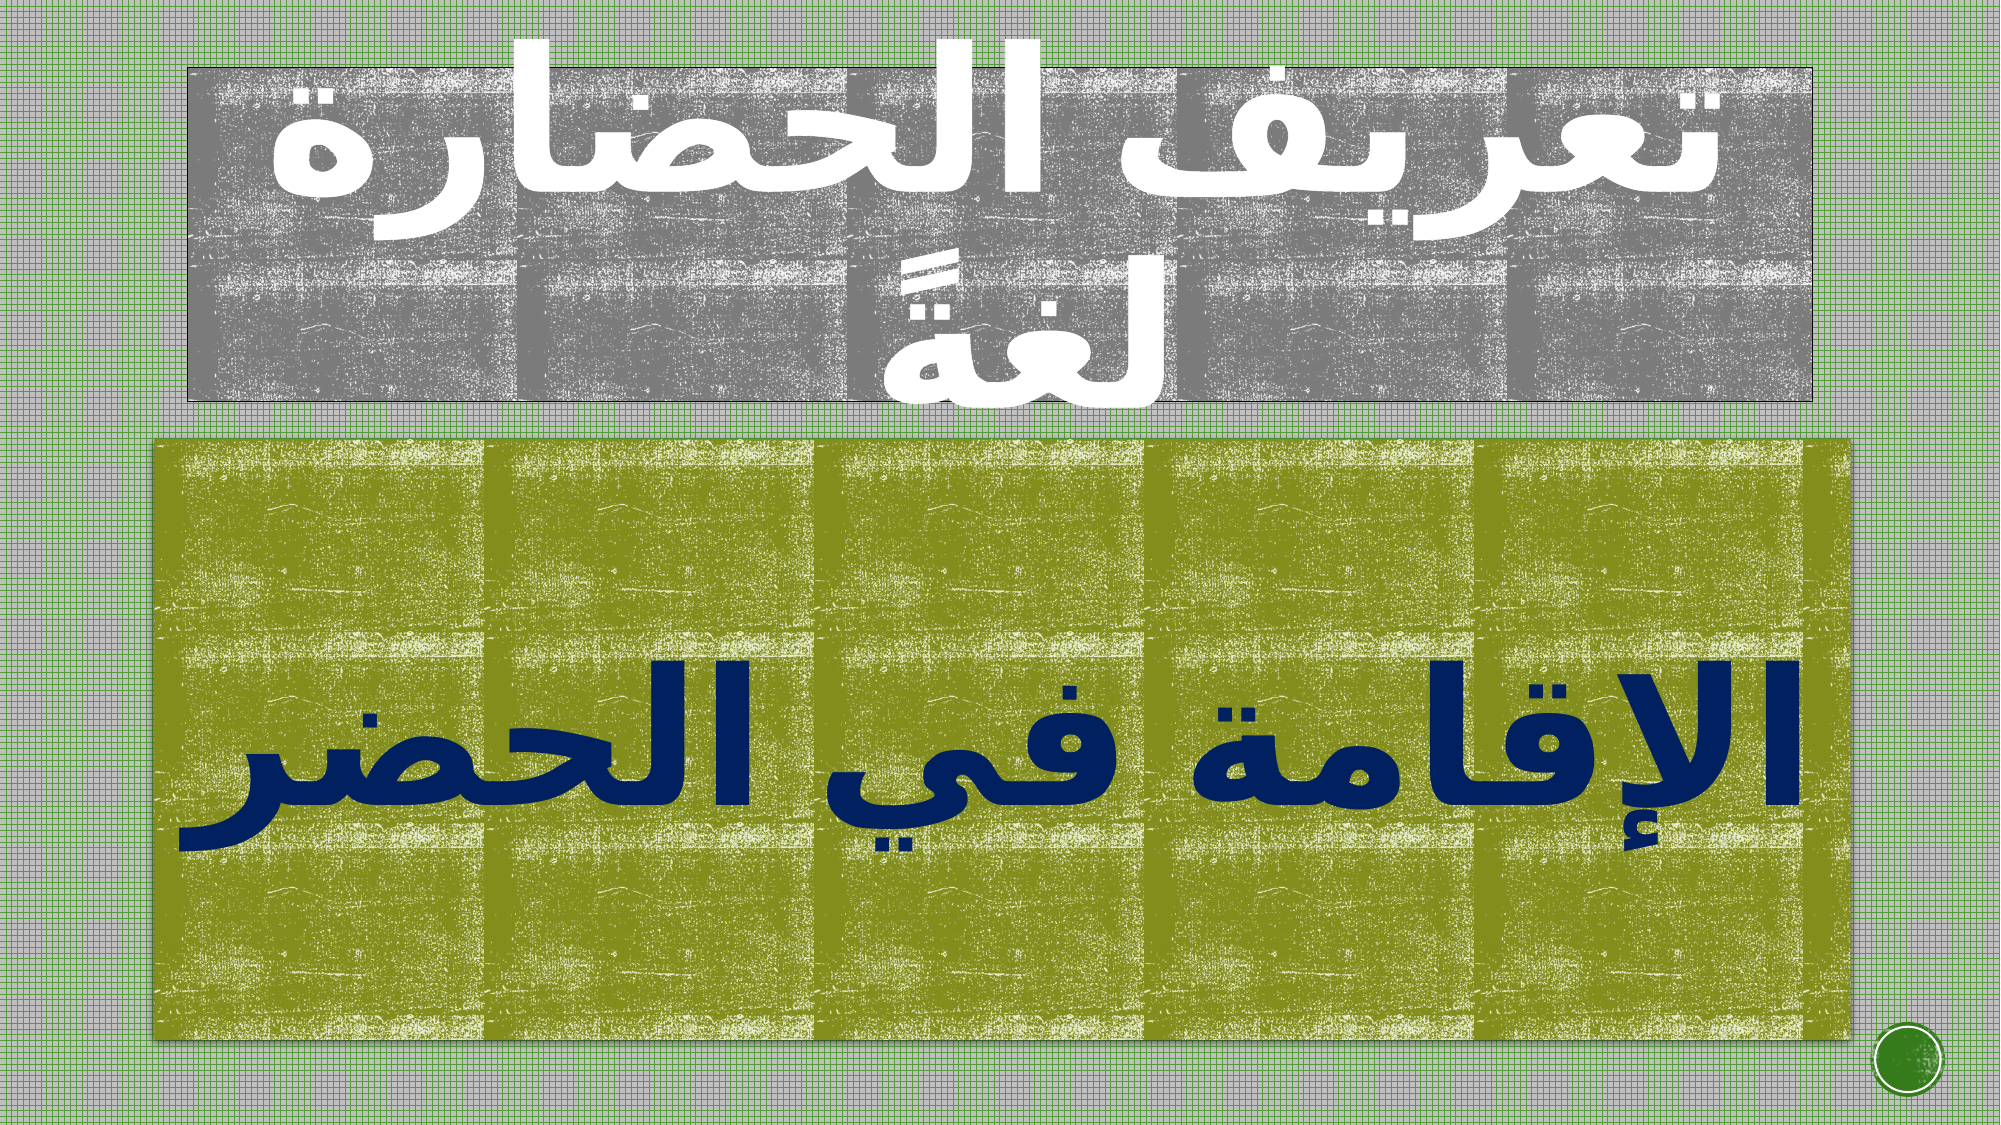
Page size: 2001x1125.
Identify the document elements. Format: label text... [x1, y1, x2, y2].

title تعريف الحضارة لغةً [187, 67, 1813, 402]
list الإقامة في الحضر [154, 439, 1851, 1040]
